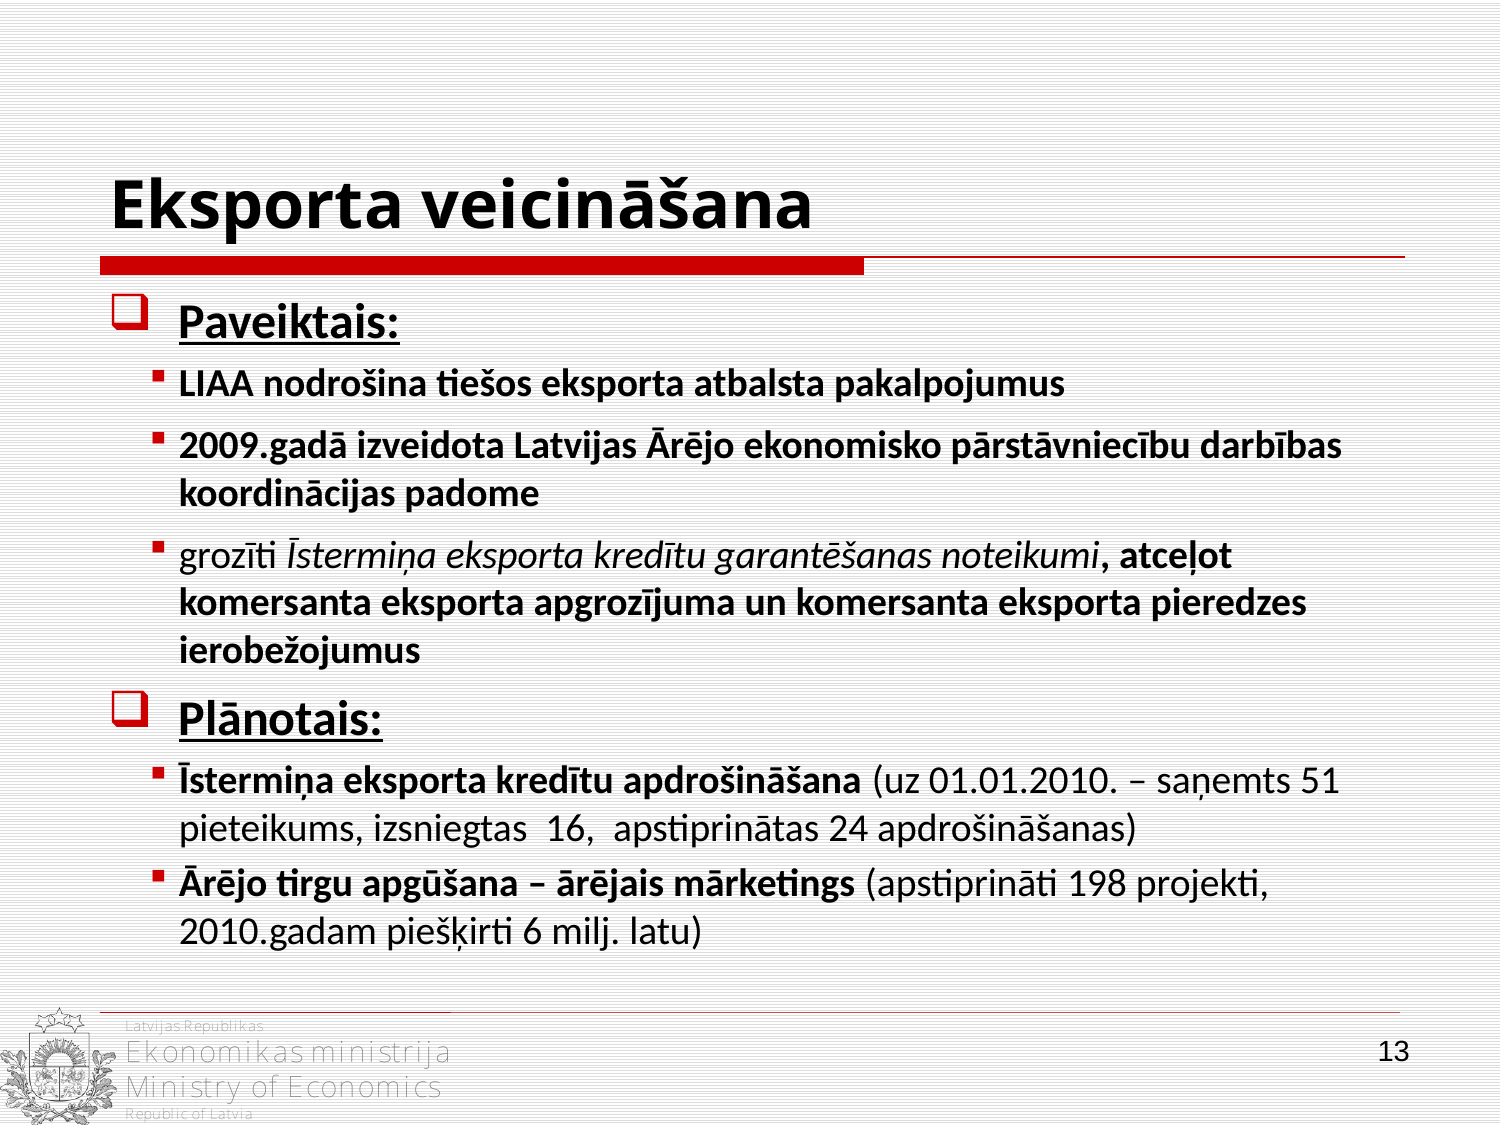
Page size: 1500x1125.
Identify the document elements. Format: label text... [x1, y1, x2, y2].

list Paveiktais: LIAA nodrošina tiešos eksporta atbalsta pakalpojumus 2009.gadā izveidota Latvijas Ārējo ekonomisko pārstāvniecību darbības koordinācijas padome grozīti Īstermiņa eksporta kredītu garantēšanas noteikumi, atceļot komersanta eksporta apgrozījuma un komersanta eksporta pieredzes ierobežojumus Plānotais: Īstermiņa eksporta kredītu apdrošināšana (uz 01.01.2010. – saņemts 51 pieteikums, izsniegtas 16, apstiprinātas 24 apdrošināšanas) Ārējo tirgu apgūšana – ārējais mārketings (apstiprināti 198 projekti, 2010.gadam piešķirti 6 milj. latu) [92, 281, 1406, 985]
picture [0, 1007, 117, 1125]
title Eksporta veicināšana [93, 49, 1407, 250]
slide_number 13 [1074, 1024, 1426, 1103]
